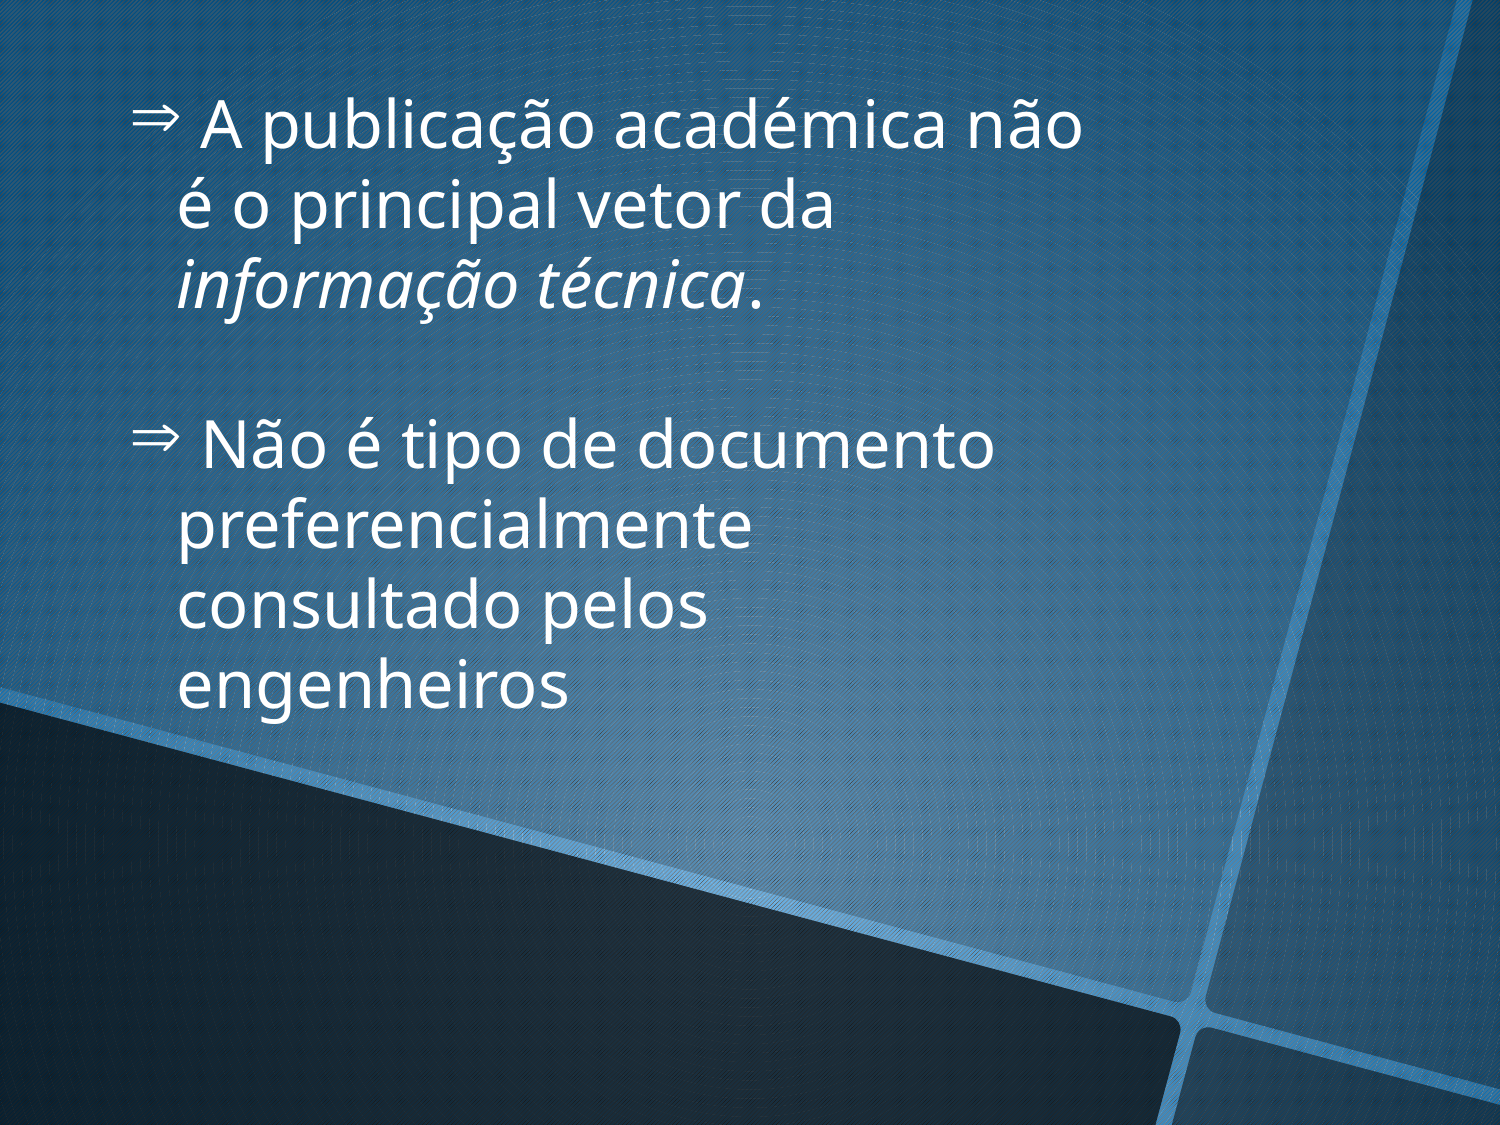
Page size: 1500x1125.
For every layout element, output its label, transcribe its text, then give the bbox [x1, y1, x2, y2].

text_box A publicação académica não é o principal vetor da informação técnica. Não é tipo de documento preferencialmente consultado pelos engenheiros [114, 74, 1125, 729]
